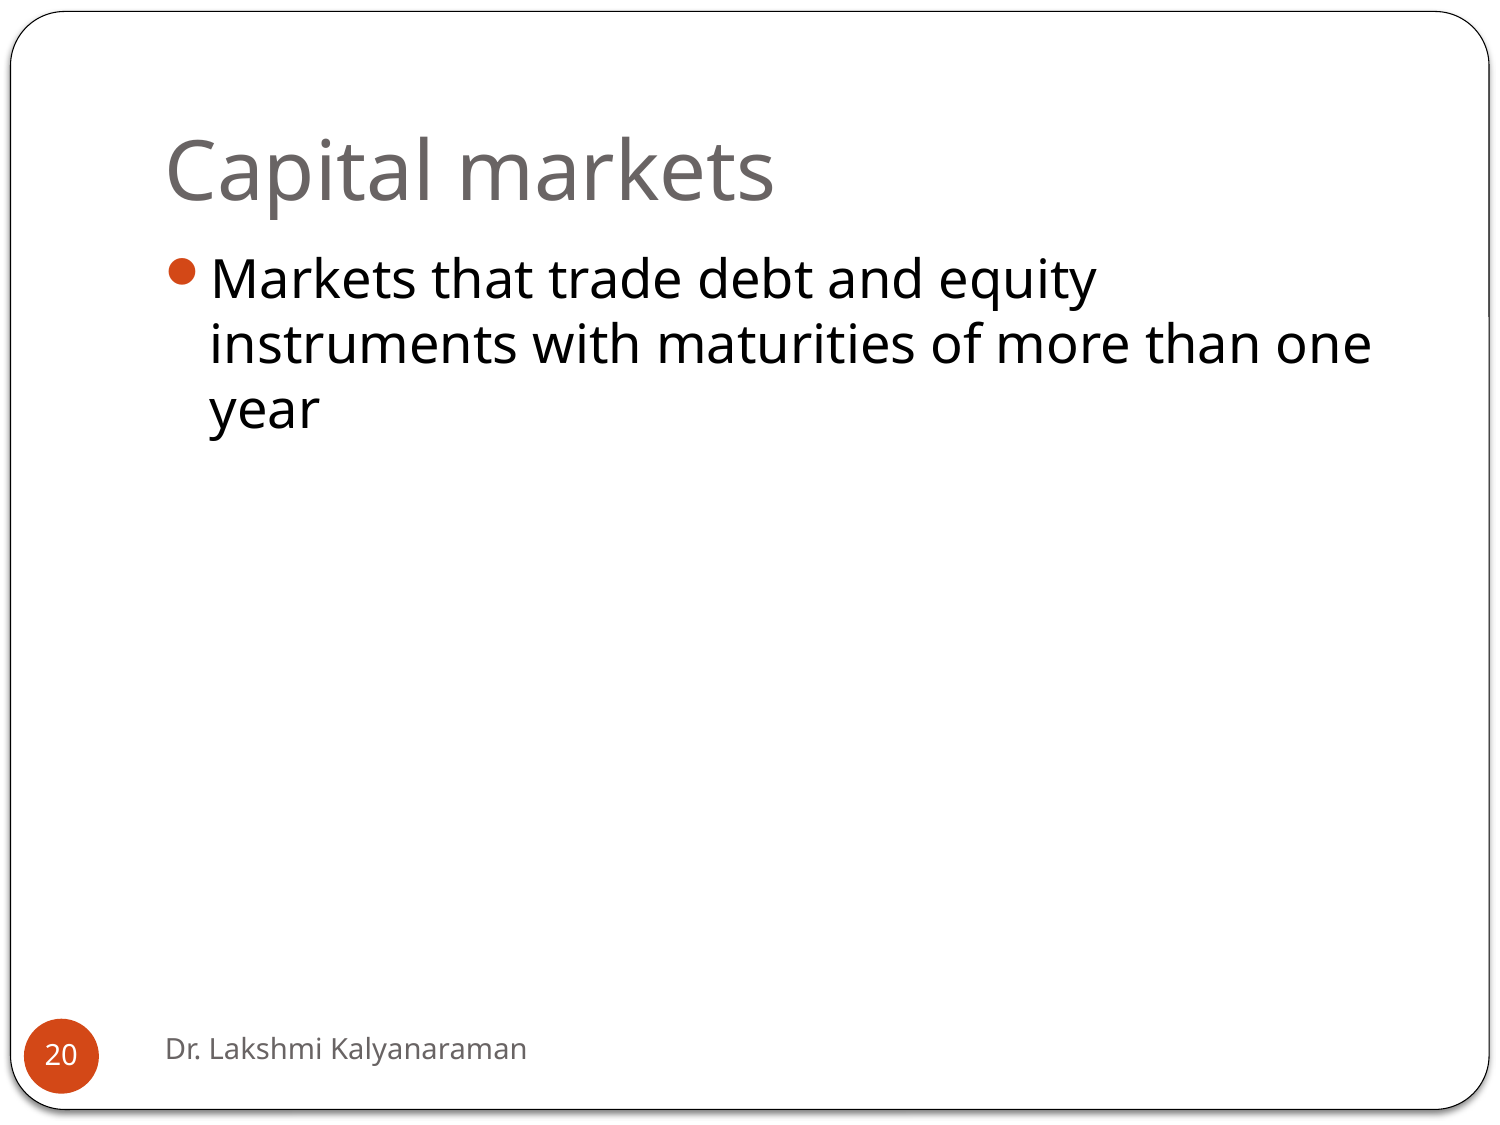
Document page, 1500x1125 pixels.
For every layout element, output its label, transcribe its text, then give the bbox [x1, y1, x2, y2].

footer Dr. Lakshmi Kalyanaraman [150, 1012, 800, 1088]
slide_number 20 [23, 1018, 99, 1094]
list Markets that trade debt and equity instruments with maturities of more than one year [150, 237, 1425, 988]
title Capital markets [150, 45, 1425, 233]
